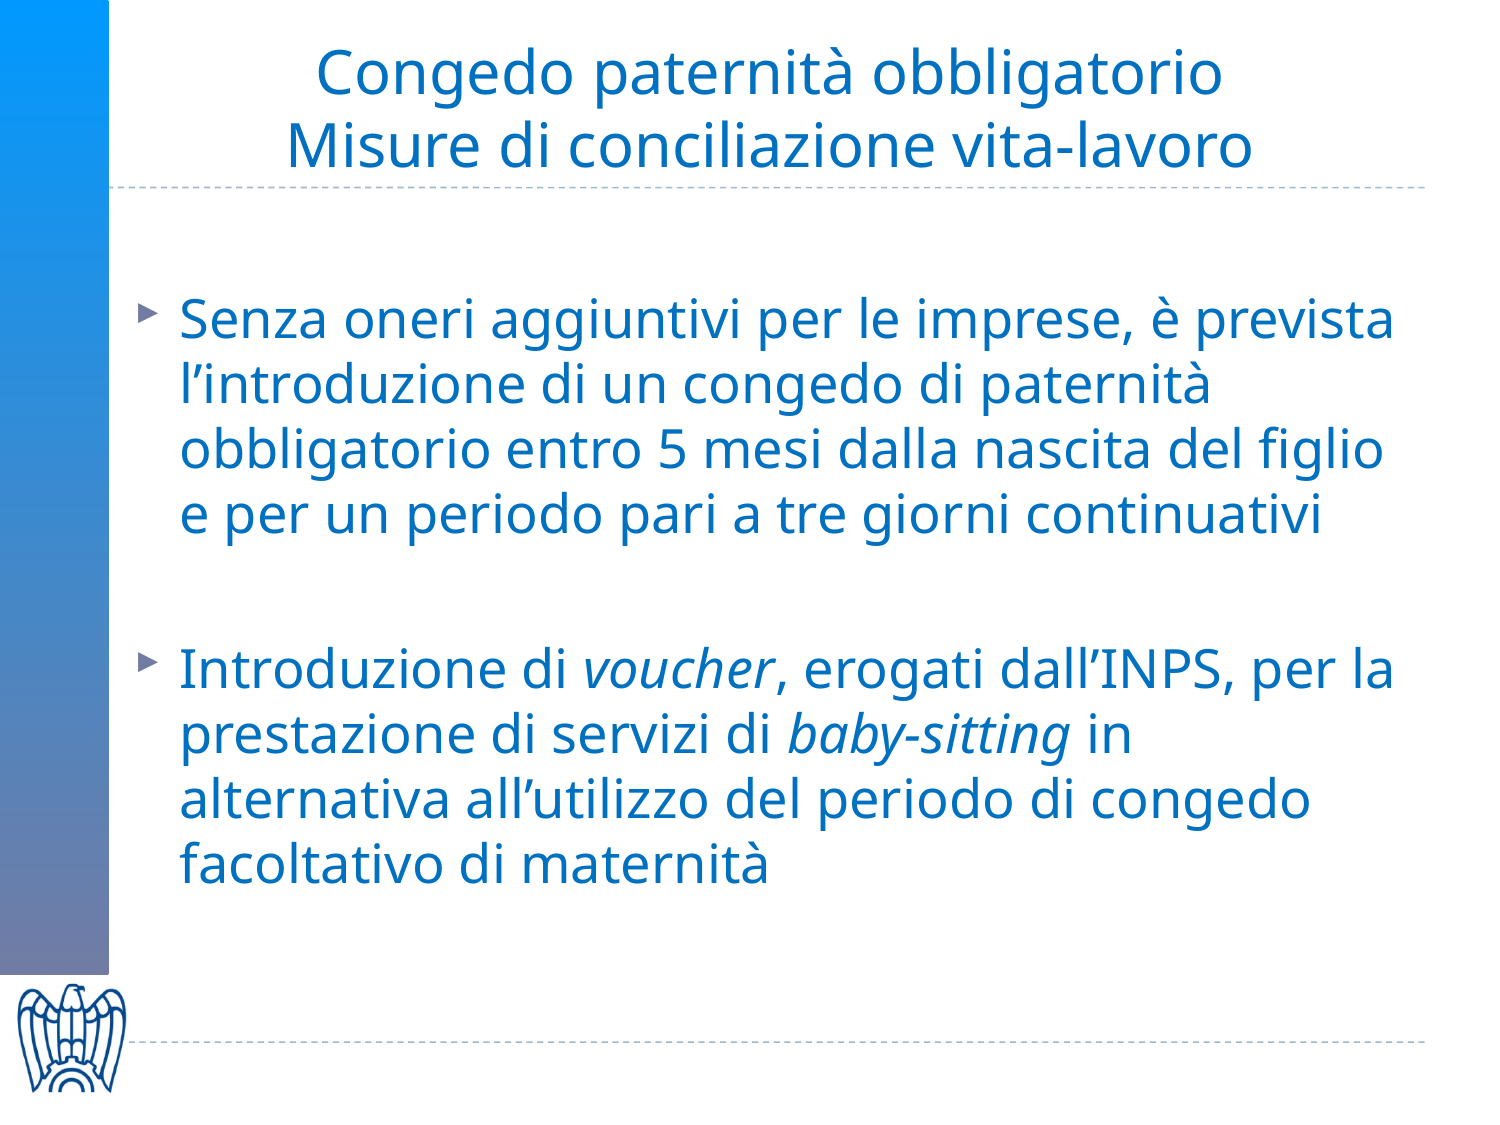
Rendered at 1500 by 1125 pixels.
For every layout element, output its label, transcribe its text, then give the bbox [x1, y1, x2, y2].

title Congedo paternità obbligatorio Misure di conciliazione vita-lavoro [119, 24, 1421, 188]
list Senza oneri aggiuntivi per le imprese, è prevista l’introduzione di un congedo di paternità obbligatorio entro 5 mesi dalla nascita del figlio e per un periodo pari a tre giorni continuativi Introduzione di voucher, erogati dall’INPS, per la prestazione di servizi di baby-sitting in alternativa all’utilizzo del periodo di congedo facoltativo di maternità [119, 200, 1421, 1010]
text_box [0, 0, 109, 974]
picture [0, 974, 130, 1113]
